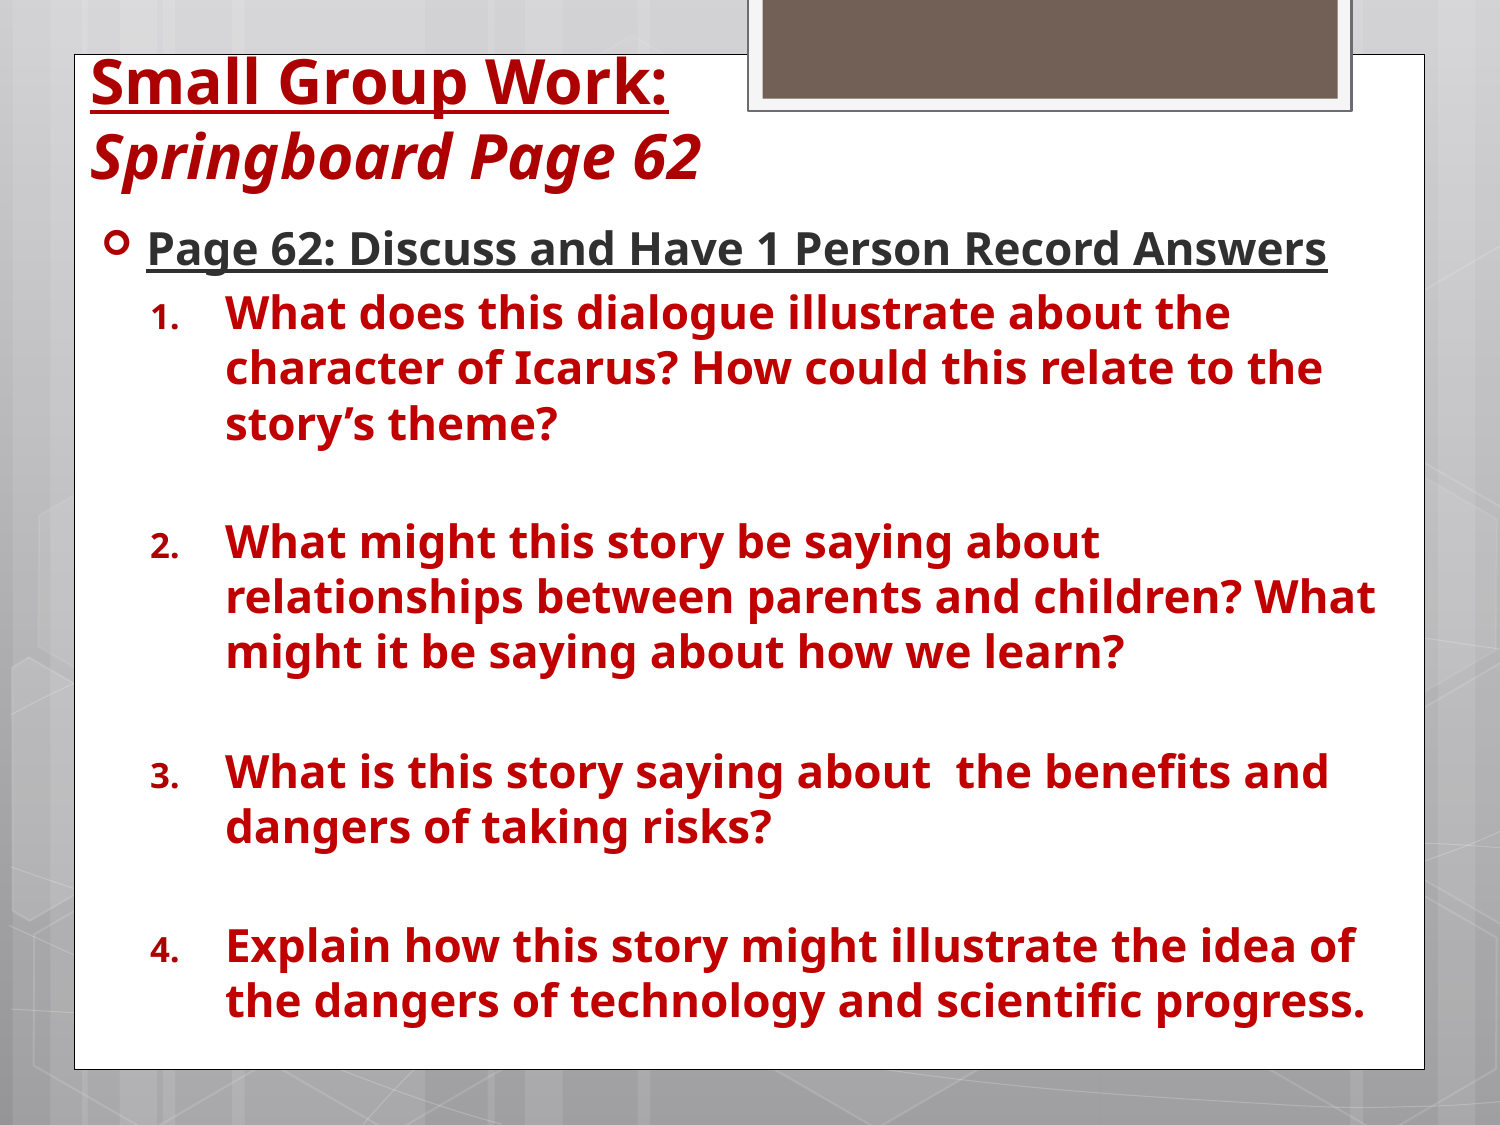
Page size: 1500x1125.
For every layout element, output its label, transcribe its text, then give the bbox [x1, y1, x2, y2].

title Small Group Work: Springboard Page 62 [75, 12, 1425, 200]
list Page 62: Discuss and Have 1 Person Record Answers What does this dialogue illustrate about the character of Icarus? How could this relate to the story’s theme? What might this story be saying about relationships between parents and children? What might it be saying about how we learn? What is this story saying about the benefits and dangers of taking risks? Explain how this story might illustrate the idea of the dangers of technology and scientific progress. [75, 212, 1425, 1000]
